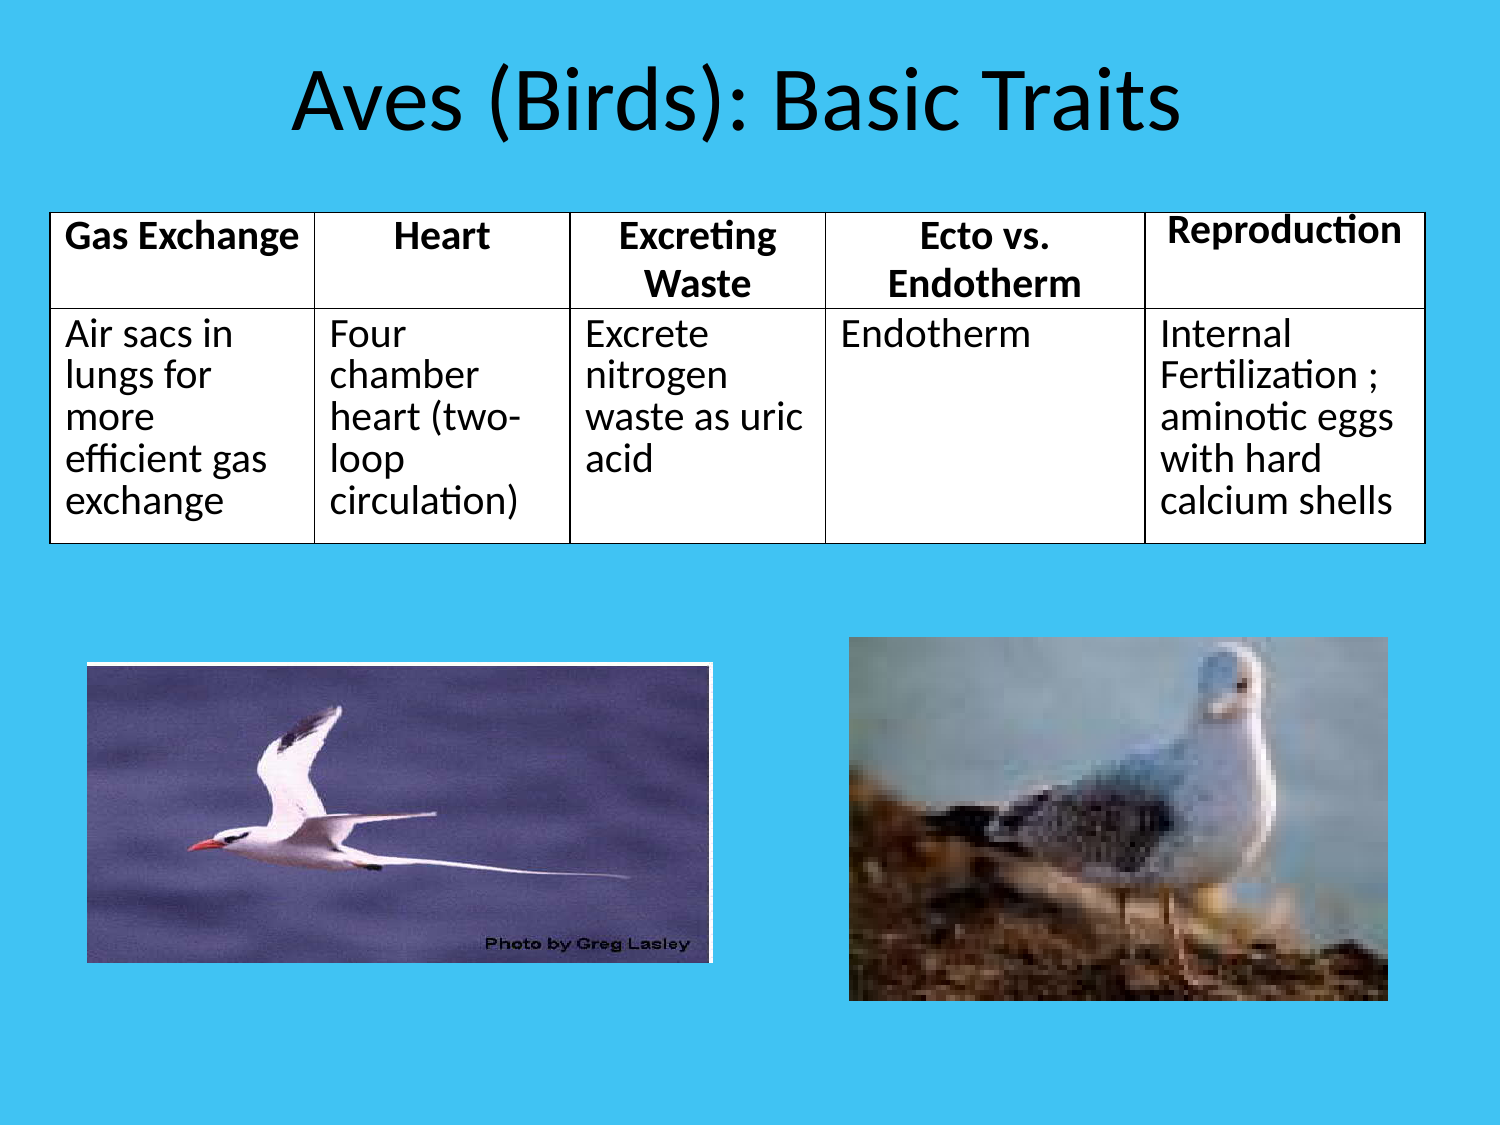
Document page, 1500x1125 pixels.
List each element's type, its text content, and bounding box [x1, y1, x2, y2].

table_cell Air sacs in lungs for more efficient gas exchange [51, 309, 314, 543]
table_header Gas Exchange [51, 213, 314, 308]
table_cell Excrete nitrogen waste as uric acid [571, 309, 825, 543]
table_header Heart [315, 213, 569, 308]
table_cell Endotherm [826, 309, 1144, 543]
table_cell Four chamber heart (two-loop circulation) [315, 309, 569, 543]
table_header Reproduction [1146, 213, 1424, 308]
table_cell Internal Fertilization ; aminotic eggs with hard calcium shells [1146, 309, 1424, 543]
title Aves (Birds): Basic Traits [62, 0, 1413, 188]
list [849, 637, 1388, 1001]
table_header Excreting Waste [571, 213, 825, 308]
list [87, 662, 713, 963]
table_header Ecto vs. Endotherm [826, 213, 1144, 308]
